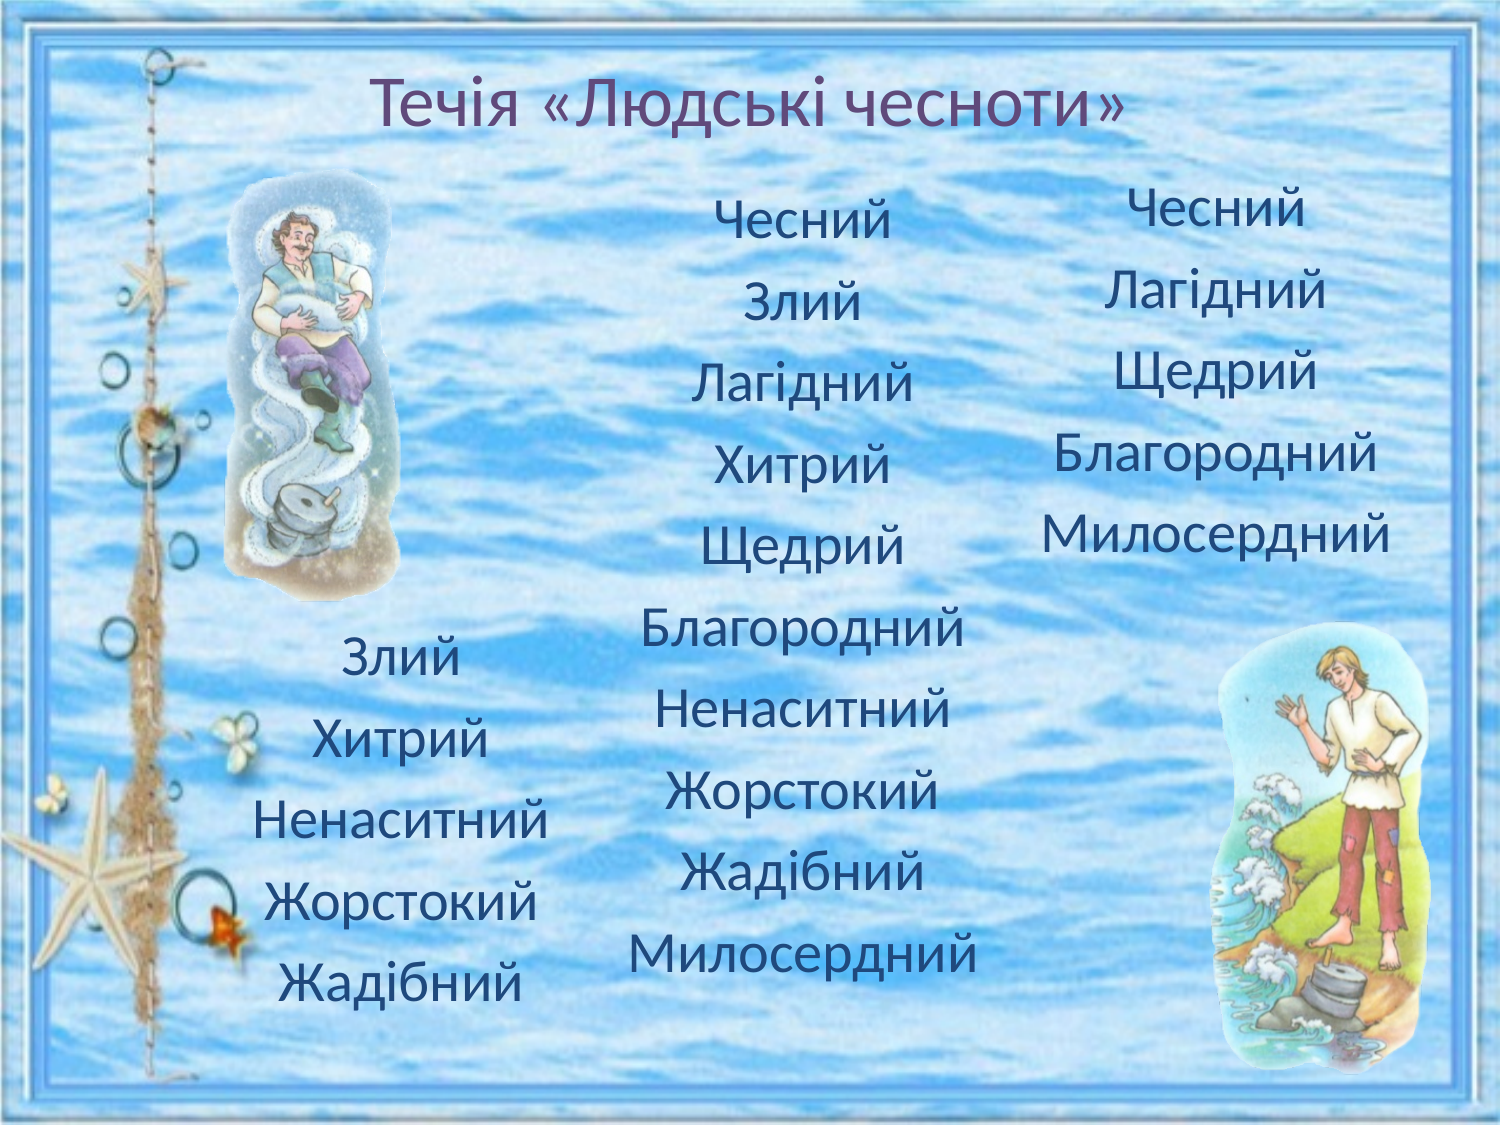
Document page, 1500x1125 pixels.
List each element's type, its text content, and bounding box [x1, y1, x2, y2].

text_box Чесний Лагідний Щедрий Благородний Милосердний [998, 160, 1436, 646]
title Течія «Людські чесноти» [75, 45, 1425, 149]
text_box Злий Хитрий Ненаситний Жорстокий Жадібний [183, 609, 621, 1094]
picture [0, 0, 1500, 1125]
list Чесний Злий Лагідний Хитрий Щедрий Благородний Ненаситний Жорстокий Жадібний Милосердний [584, 172, 1022, 1035]
